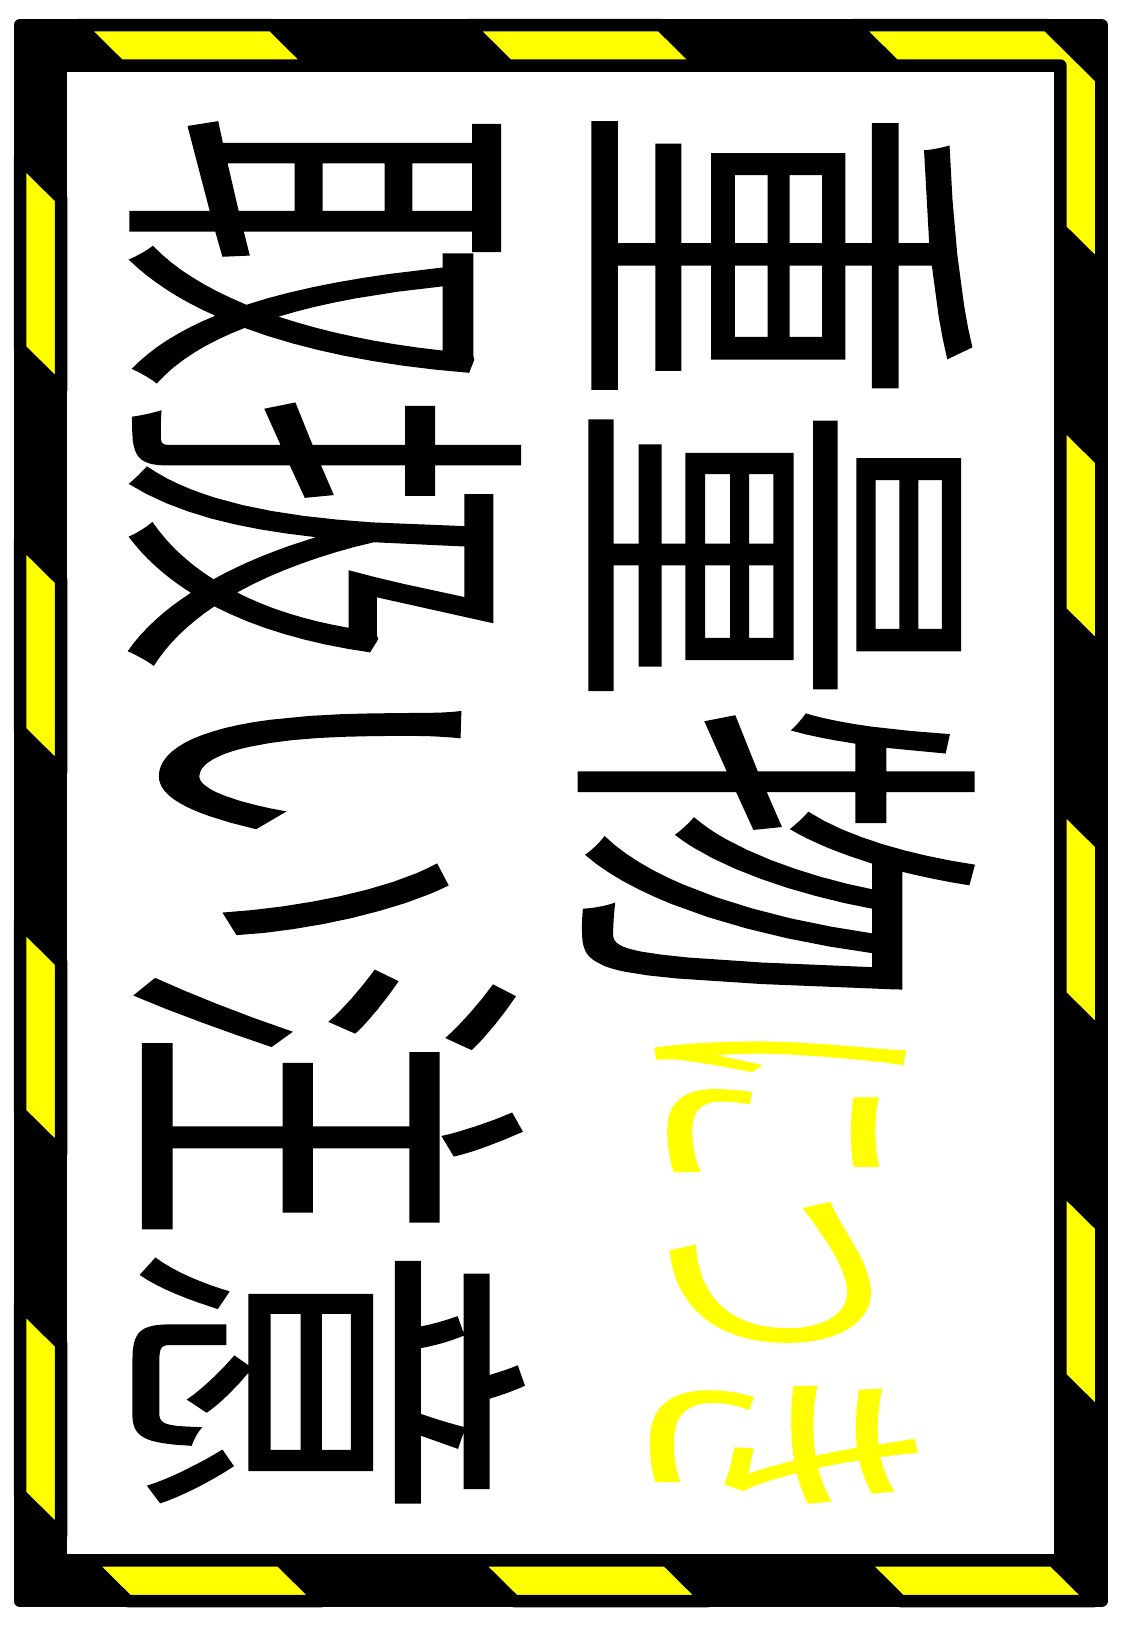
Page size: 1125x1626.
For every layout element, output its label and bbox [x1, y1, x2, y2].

text_box [0, 272, 1125, 1354]
